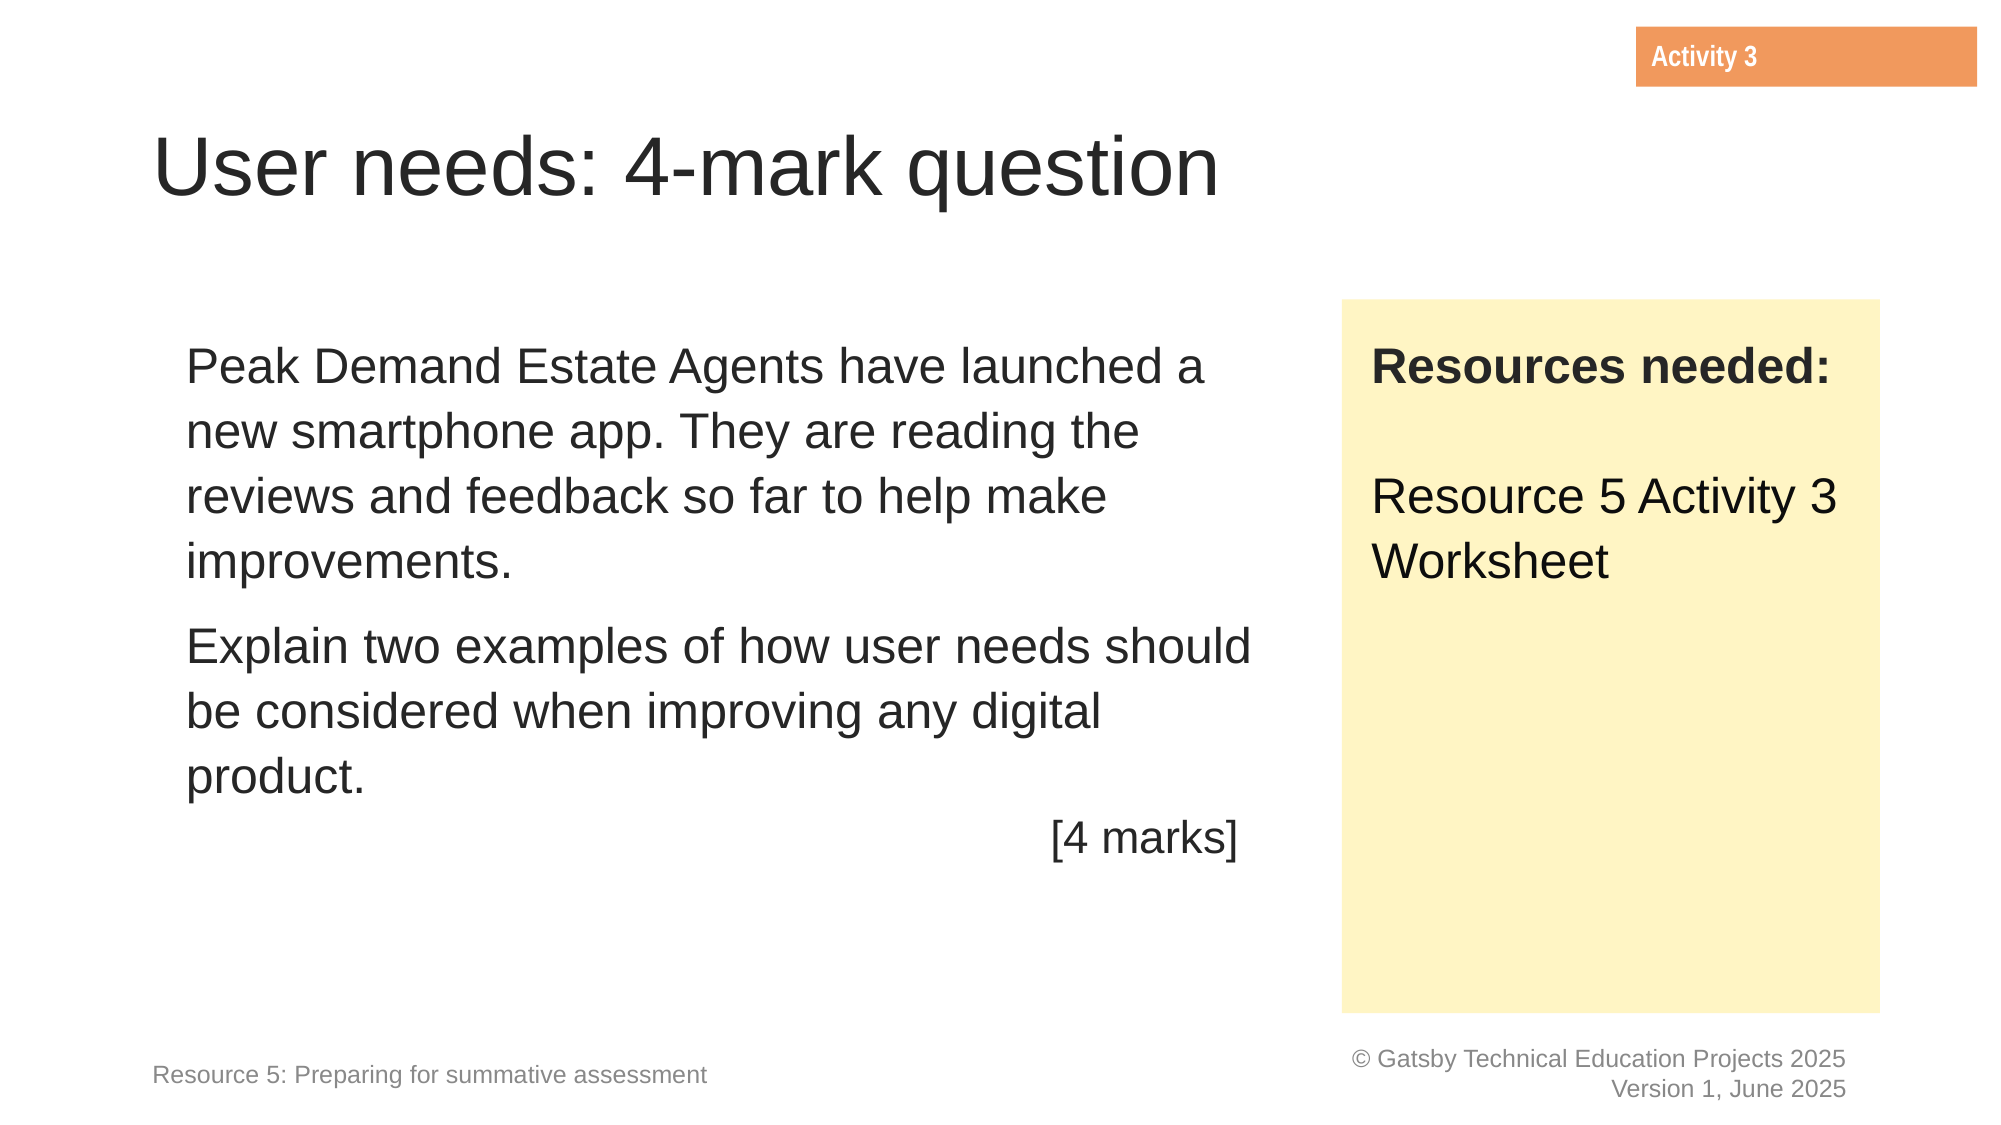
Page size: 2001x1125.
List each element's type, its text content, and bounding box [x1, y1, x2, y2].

list Resource 5: Preparing for summative assessment [137, 1042, 1319, 1103]
title User needs: 4-mark question [137, 59, 1863, 278]
list Resources needed: Resource 5 Activity 3 Worksheet [1340, 298, 1881, 1015]
list Activity 3 [1636, 26, 1978, 87]
list Peak Demand Estate Agents have launched a new smartphone app. They are reading the reviews and feedback so far to help make improvements. Explain two examples of how user needs should be considered when improving any digital product. [4 marks] [137, 299, 1300, 1014]
